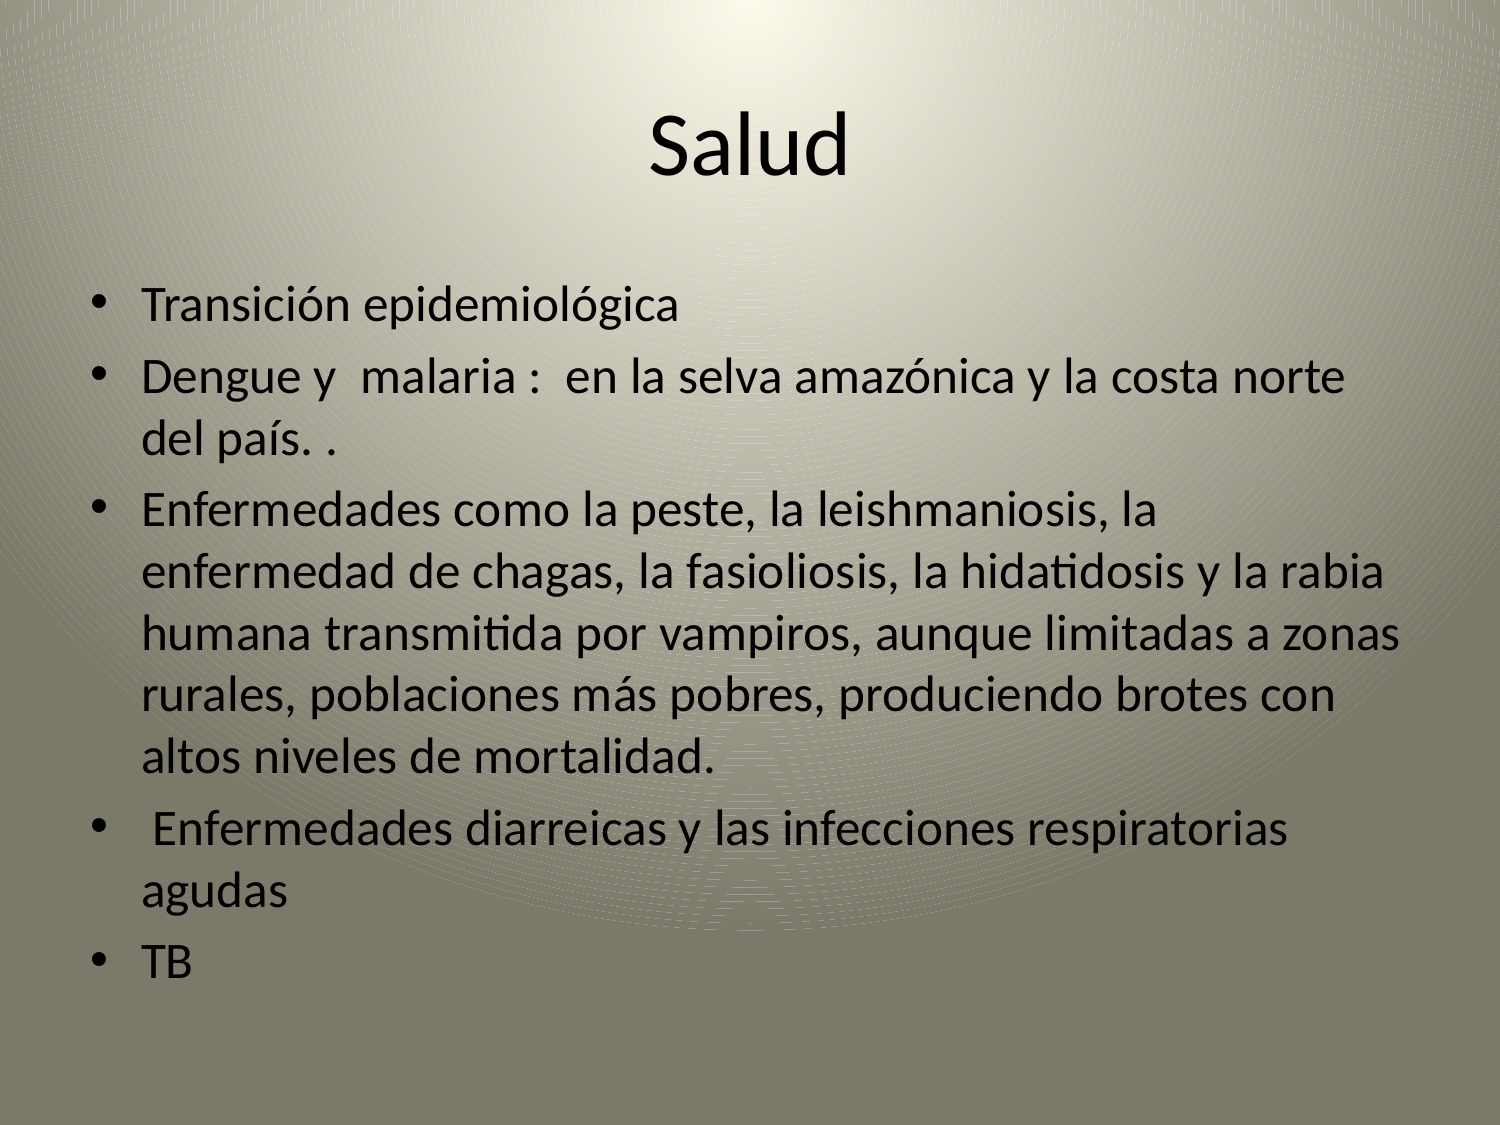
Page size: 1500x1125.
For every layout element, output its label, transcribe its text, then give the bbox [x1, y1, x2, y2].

list Transición epidemiológica Dengue y malaria : en la selva amazónica y la costa norte del país. . Enfermedades como la peste, la leishmaniosis, la enfermedad de chagas, la fasioliosis, la hidatidosis y la rabia humana transmitida por vampiros, aunque limitadas a zonas rurales, poblaciones más pobres, produciendo brotes con altos niveles de mortalidad. Enfermedades diarreicas y las infecciones respiratorias agudas TB [75, 262, 1425, 1005]
title Salud [75, 45, 1425, 233]
